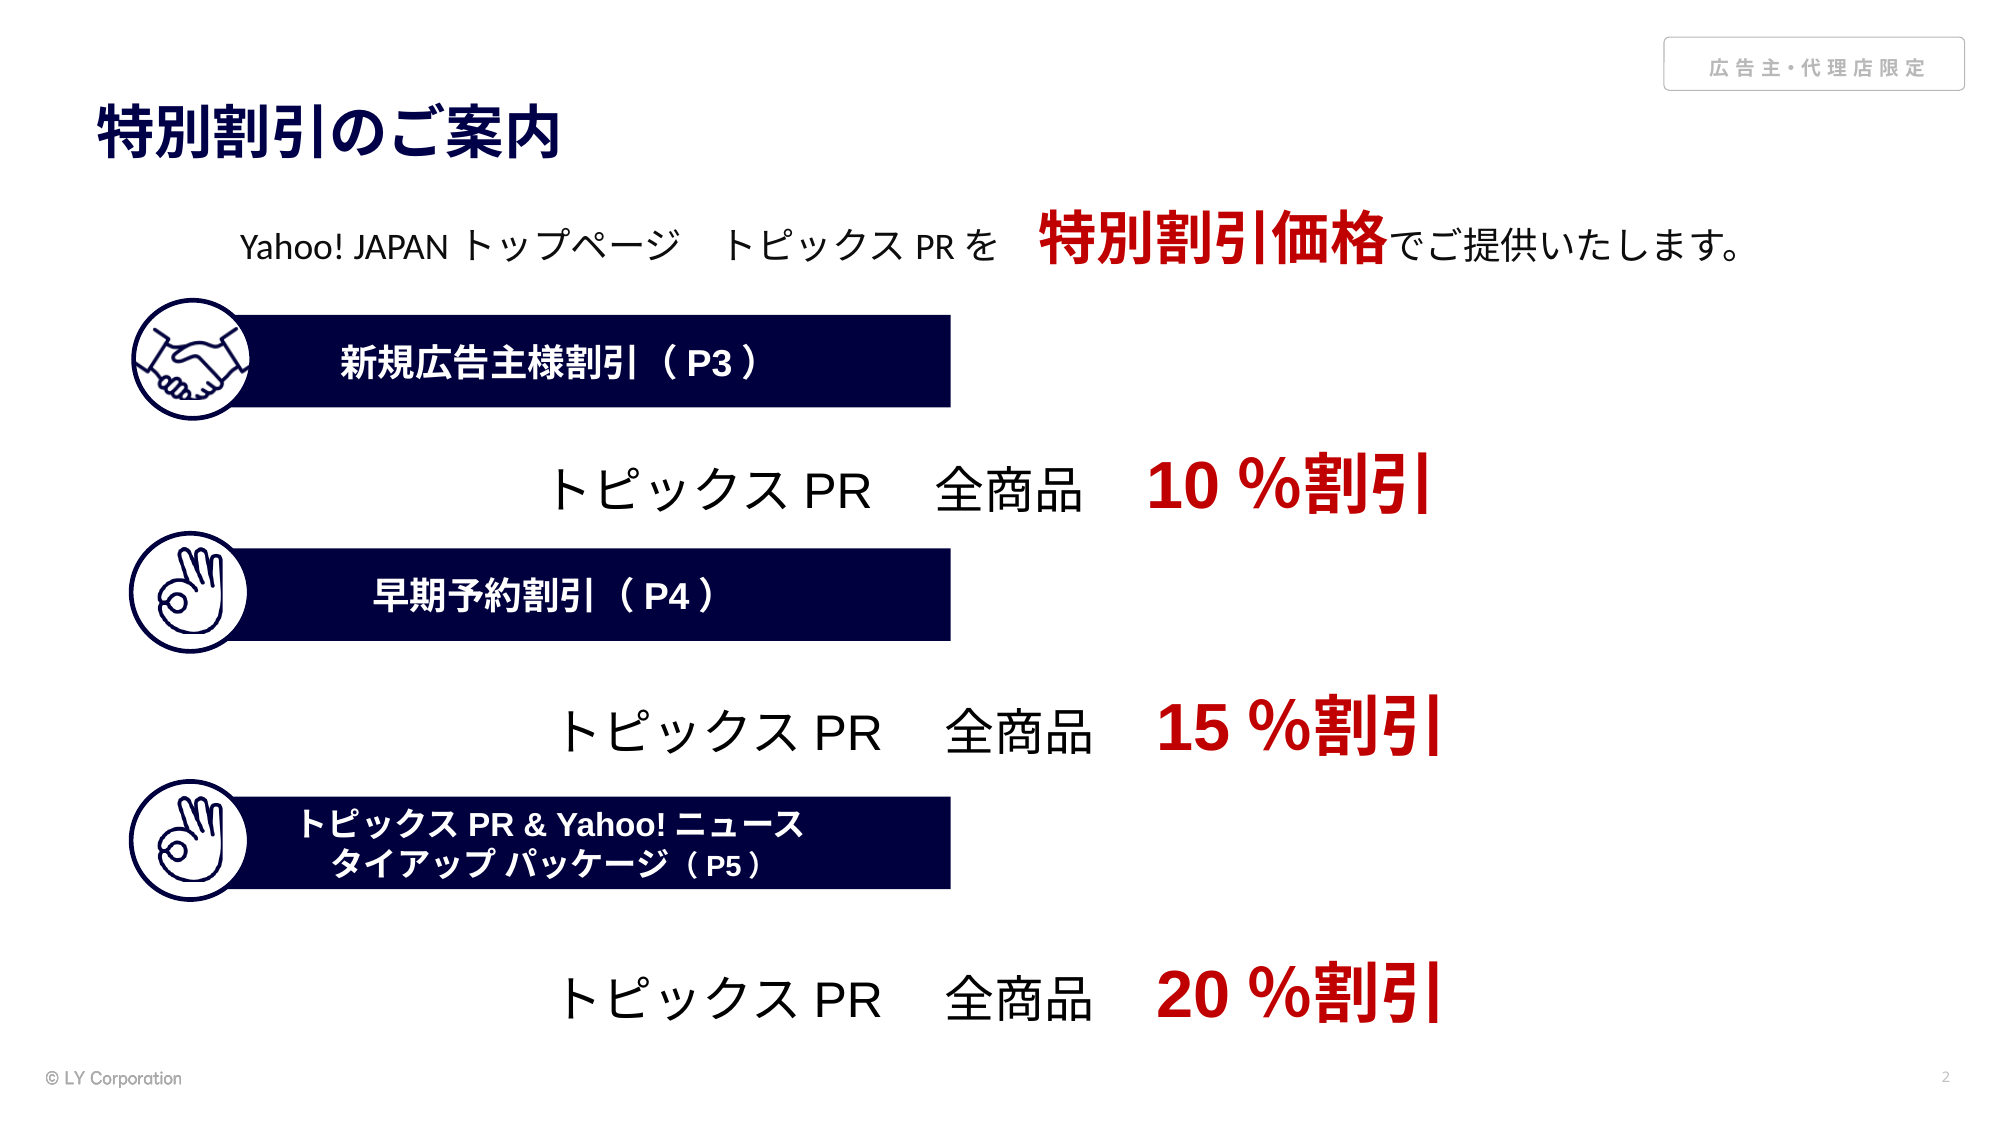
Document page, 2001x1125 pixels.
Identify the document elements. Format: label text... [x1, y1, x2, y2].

list Yahoo! JAPANトップページ トピックスPRを 特別割引価格でご提供いたします。 [96, 180, 1904, 311]
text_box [130, 532, 952, 652]
text_box トピックスPR 全商品 15％割引 [482, 636, 1518, 771]
text_box トピックスPR 全商品 20％割引 [482, 903, 1518, 1038]
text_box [130, 780, 952, 901]
text_box 新規広告主様割引（P3） [229, 313, 952, 409]
text_box [141, 298, 244, 326]
picture [131, 326, 257, 401]
title 特別割引のご案内 [96, 95, 1904, 180]
text_box トピックスPR 全商品 10％割引 [457, 394, 1522, 530]
text_box [148, 401, 237, 420]
picture [46, 1071, 181, 1088]
